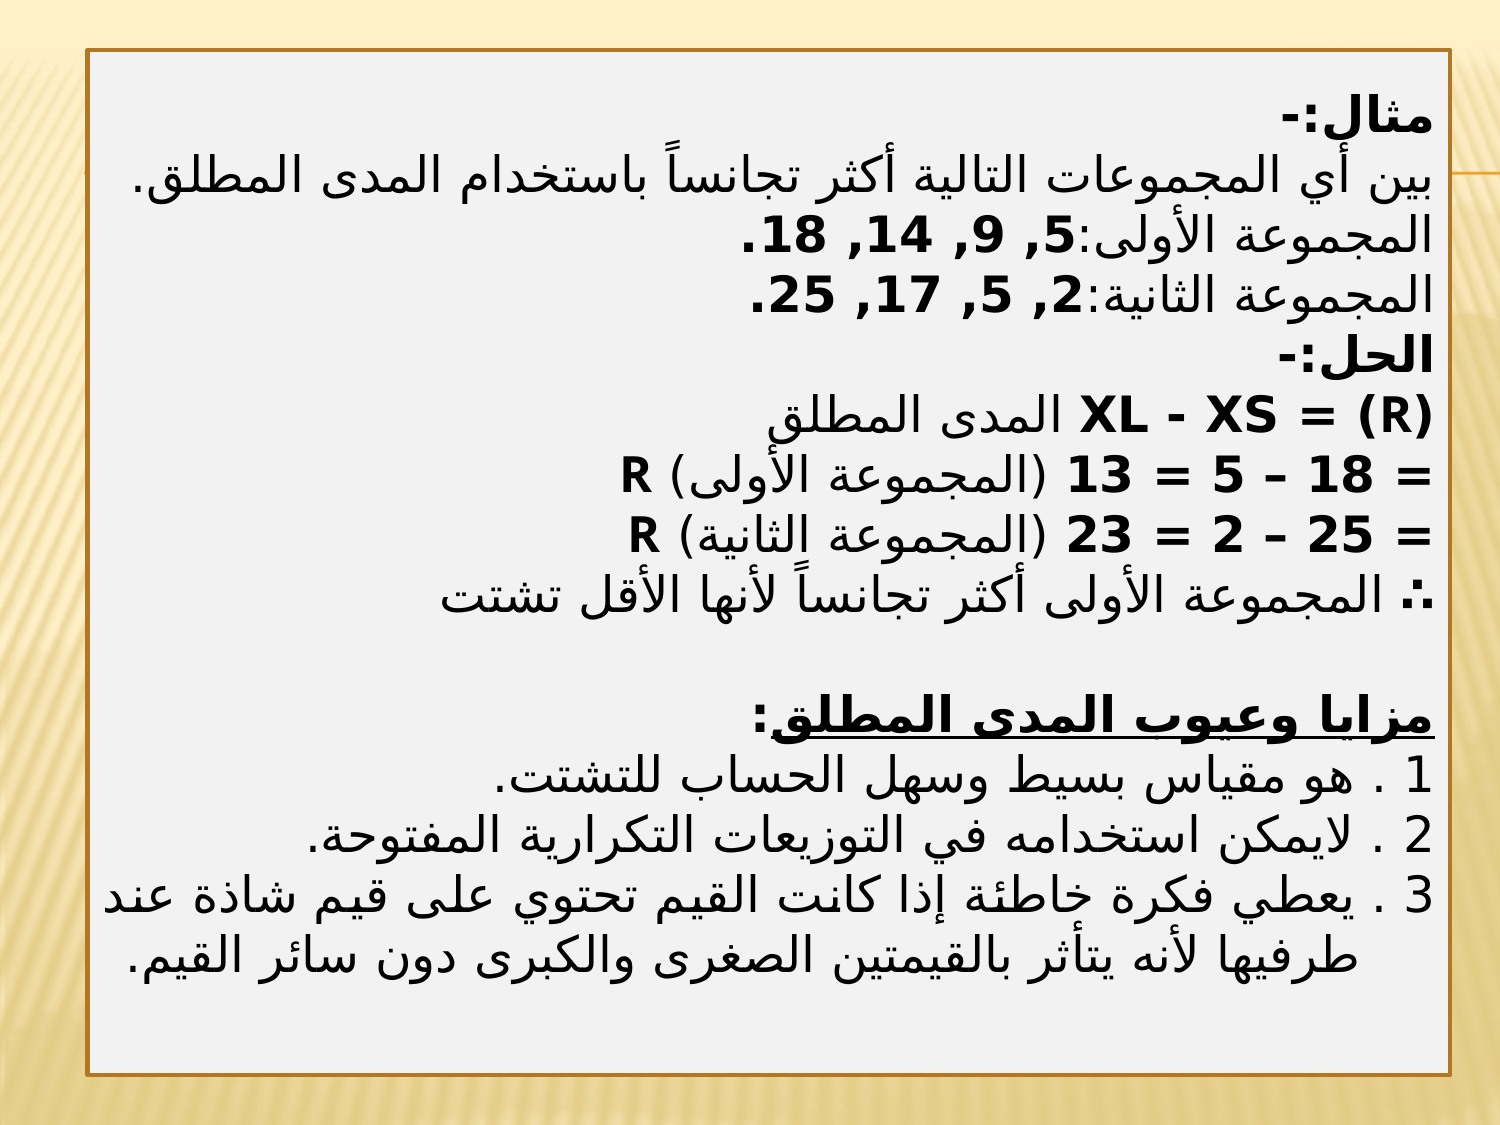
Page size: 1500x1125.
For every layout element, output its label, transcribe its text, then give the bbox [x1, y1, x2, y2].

text_box مثال:- بين أي المجموعات التالية أكثر تجانساً باستخدام المدى المطلق. المجموعة الأولى:5, 9, 14, 18. المجموعة الثانية:2, 5, 17, 25. الحل:- (R) = XL - XS المدى المطلق = 18 – 5 = 13 (المجموعة الأولى) R = 25 – 2 = 23 (المجموعة الثانية) R ∴ المجموعة الأولى أكثر تجانساً لأنها الأقل تشتت مزايا وعيوب المدى المطلق: 1 . هو مقياس بسيط وسهل الحساب للتشتت. 2 . لايمكن استخدامه في التوزيعات التكرارية المفتوحة. 3 . يعطي فكرة خاطئة إذا كانت القيم تحتوي على قيم شاذة عند طرفيها لأنه يتأثر بالقيمتين الصغرى والكبرى دون سائر القيم. [85, 48, 1452, 1077]
